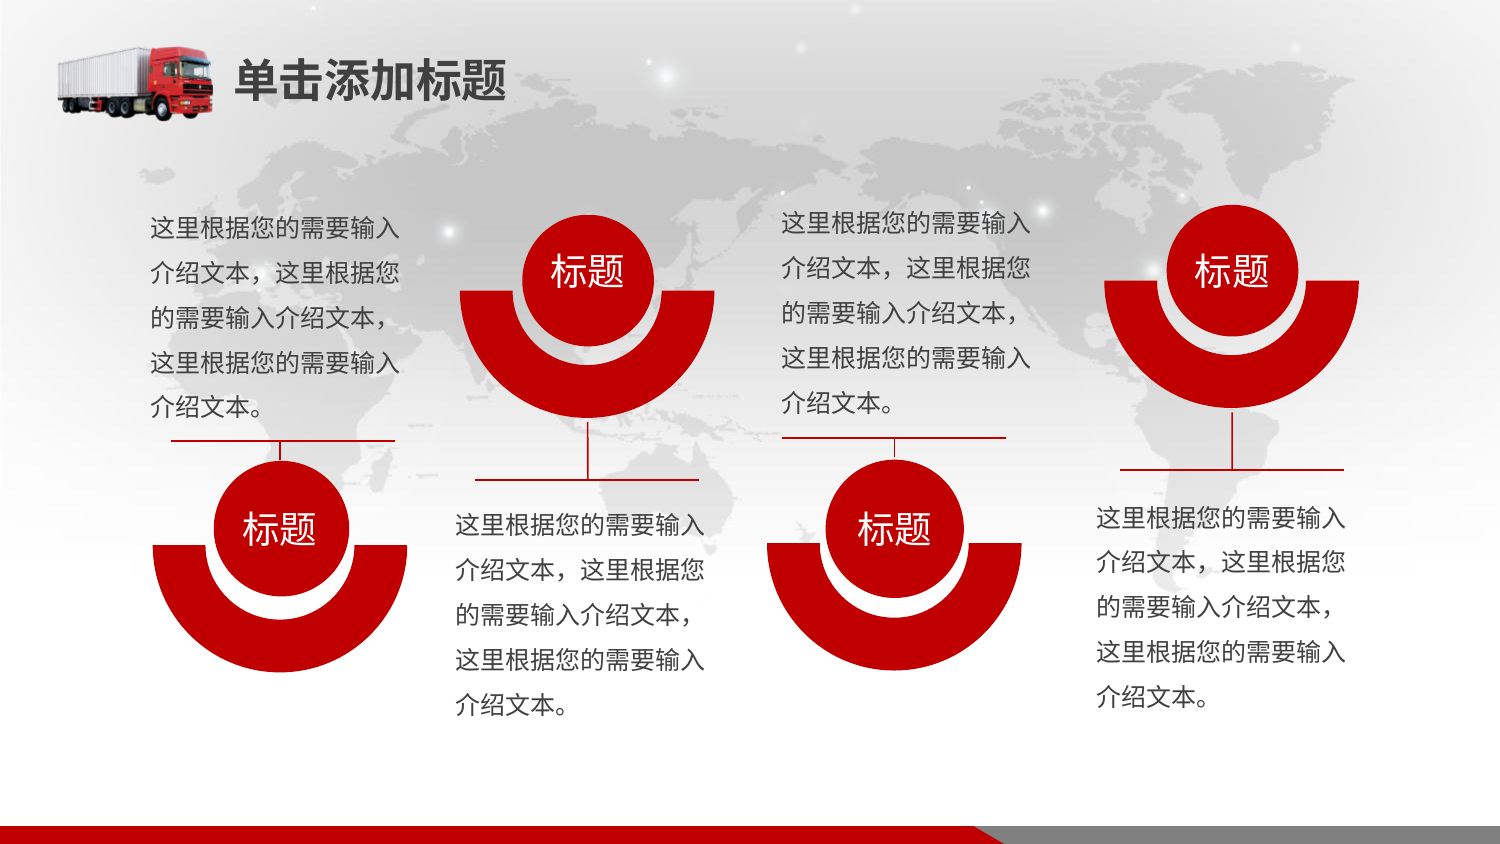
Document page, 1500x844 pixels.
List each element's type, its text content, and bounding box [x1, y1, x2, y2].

text_box 这里根据您的需要输入介绍文本，这里根据您的需要输入介绍文本，这里根据您的需要输入介绍文本。 [1081, 479, 1384, 719]
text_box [1104, 204, 1360, 471]
text_box 这里根据您的需要输入介绍文本，这里根据您的需要输入介绍文本，这里根据您的需要输入介绍文本。 [767, 185, 1069, 425]
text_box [766, 437, 1022, 671]
text_box 这里根据您的需要输入介绍文本，这里根据您的需要输入介绍文本，这里根据您的需要输入介绍文本。 [440, 487, 743, 727]
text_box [152, 440, 408, 673]
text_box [459, 214, 715, 481]
picture [0, 0, 1500, 607]
title 单击添加标题 [218, 44, 916, 115]
text_box 这里根据您的需要输入介绍文本，这里根据您的需要输入介绍文本，这里根据您的需要输入介绍文本。 [135, 190, 438, 430]
